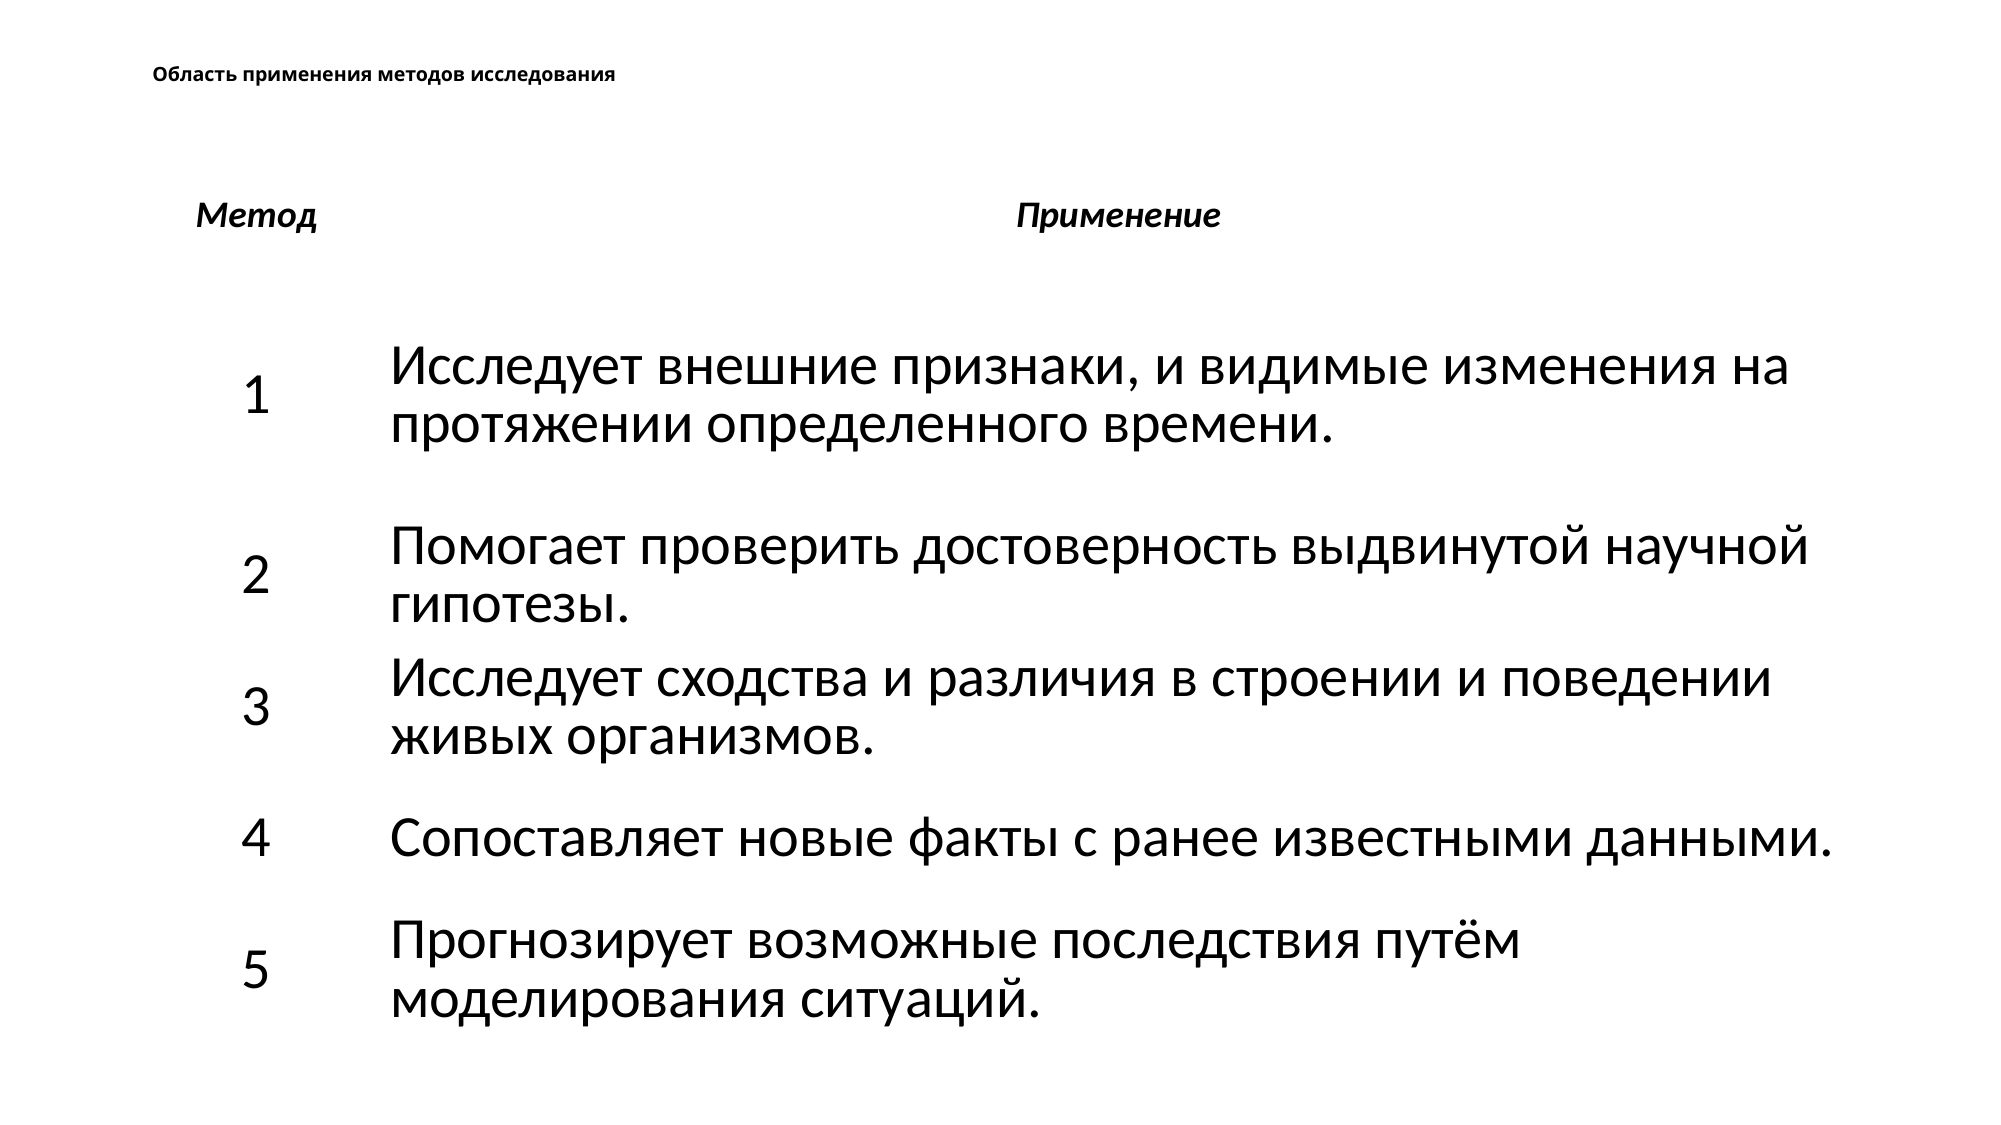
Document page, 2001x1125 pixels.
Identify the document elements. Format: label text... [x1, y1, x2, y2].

table_cell Помогает проверить достоверность выдвинутой научной гипотезы. [375, 513, 1862, 645]
table_cell 2 [137, 513, 375, 645]
table_cell Исследует внешние признаки, и видимые изменения на протяжении определенного времени. [375, 284, 1862, 513]
table_cell 5 [137, 908, 375, 1039]
table_header Применение [375, 153, 1862, 284]
table_cell 4 [137, 777, 375, 908]
table_cell Прогнозирует возможные последствия путём моделирования ситуаций. [375, 908, 1862, 1039]
table_header Метод [137, 153, 375, 284]
table_cell Исследует сходства и различия в строении и поведении живых организмов. [375, 645, 1862, 777]
title Область применения методов исследования [137, 31, 1863, 122]
table_cell 1 [137, 284, 375, 513]
table_cell Сопоставляет новые факты с ранее известными данными. [375, 777, 1862, 908]
table_cell 3 [137, 645, 375, 777]
